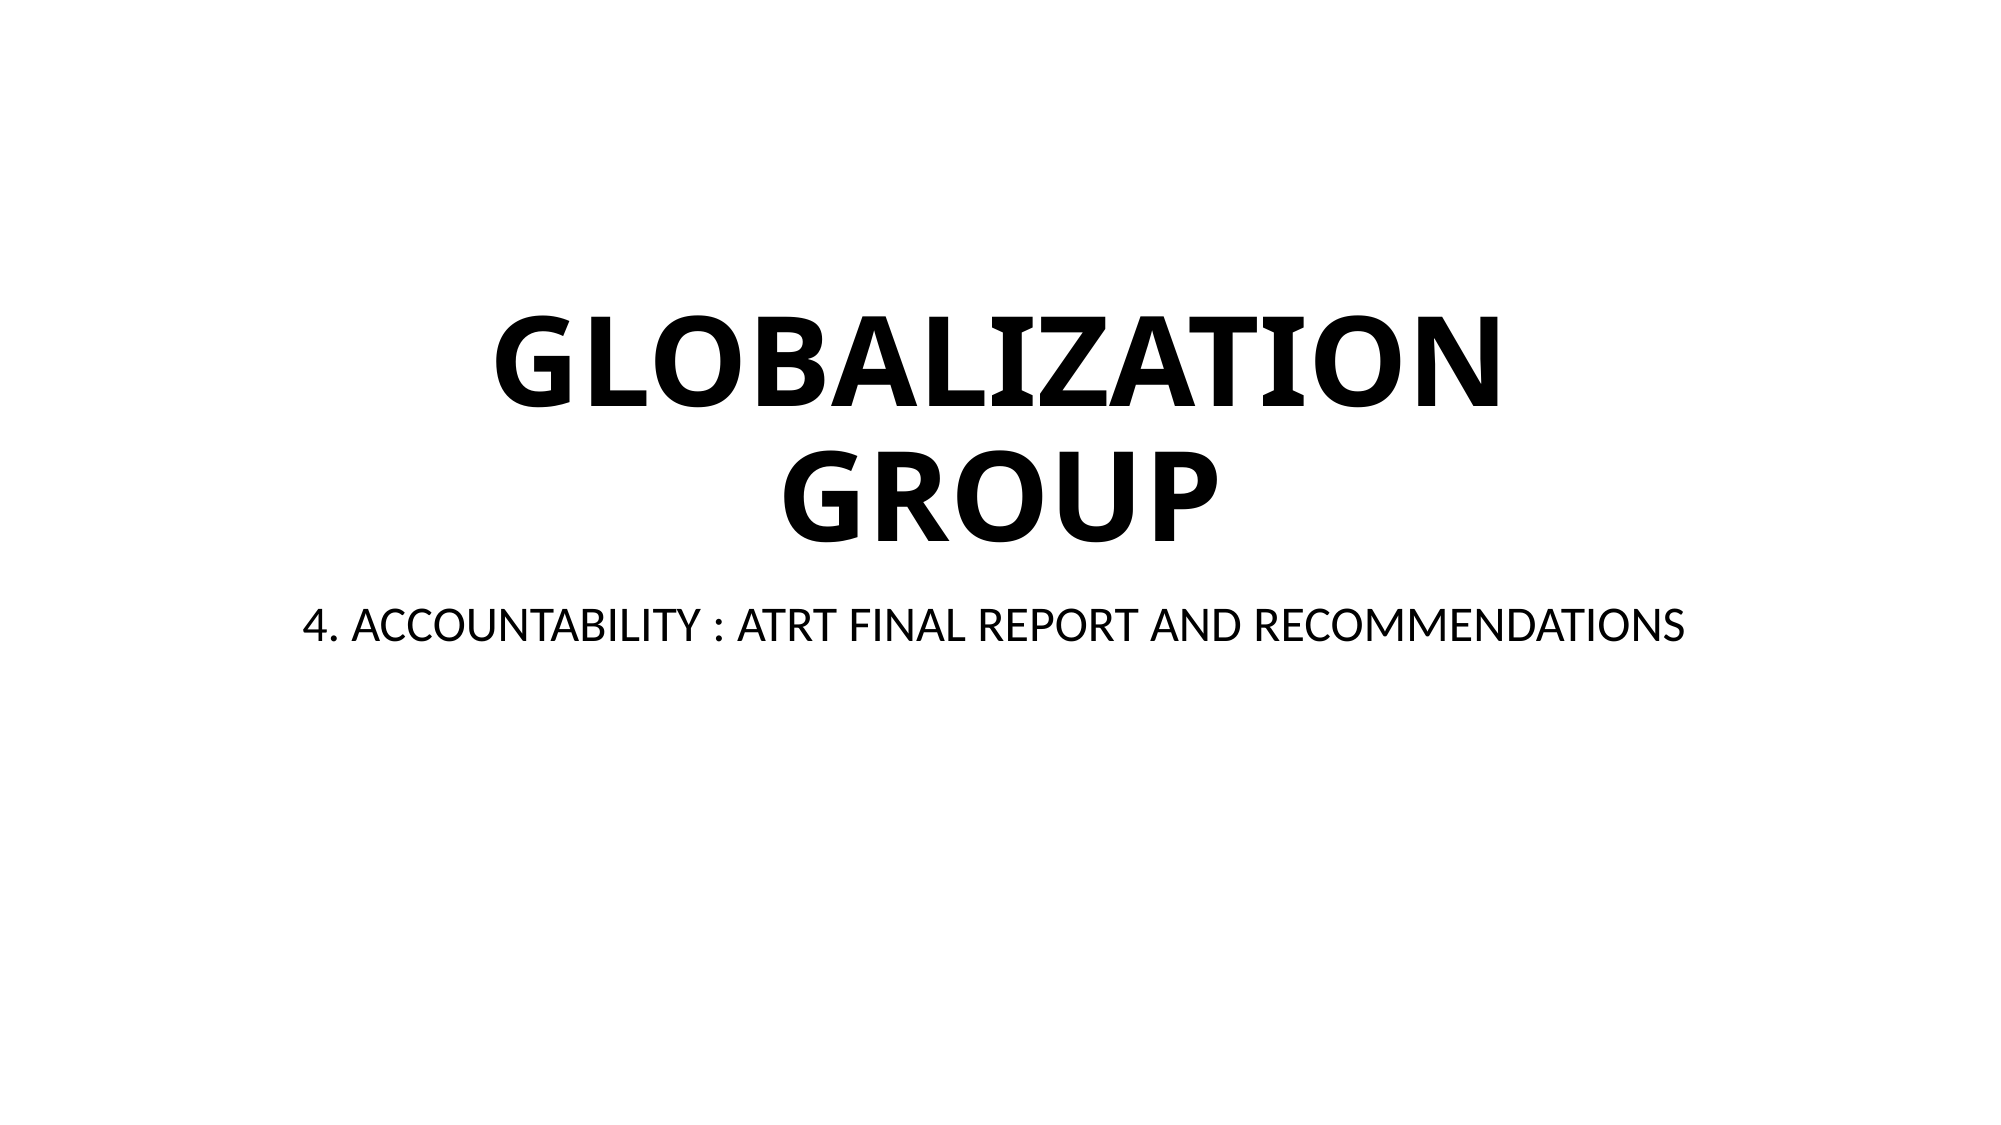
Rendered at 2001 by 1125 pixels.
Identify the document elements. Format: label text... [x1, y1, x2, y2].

subtitle 4. ACCOUNTABILITY : ATRT FINAL REPORT AND RECOMMENDATIONS [249, 590, 1750, 863]
title GLOBALIZATION GROUP [249, 184, 1750, 576]
